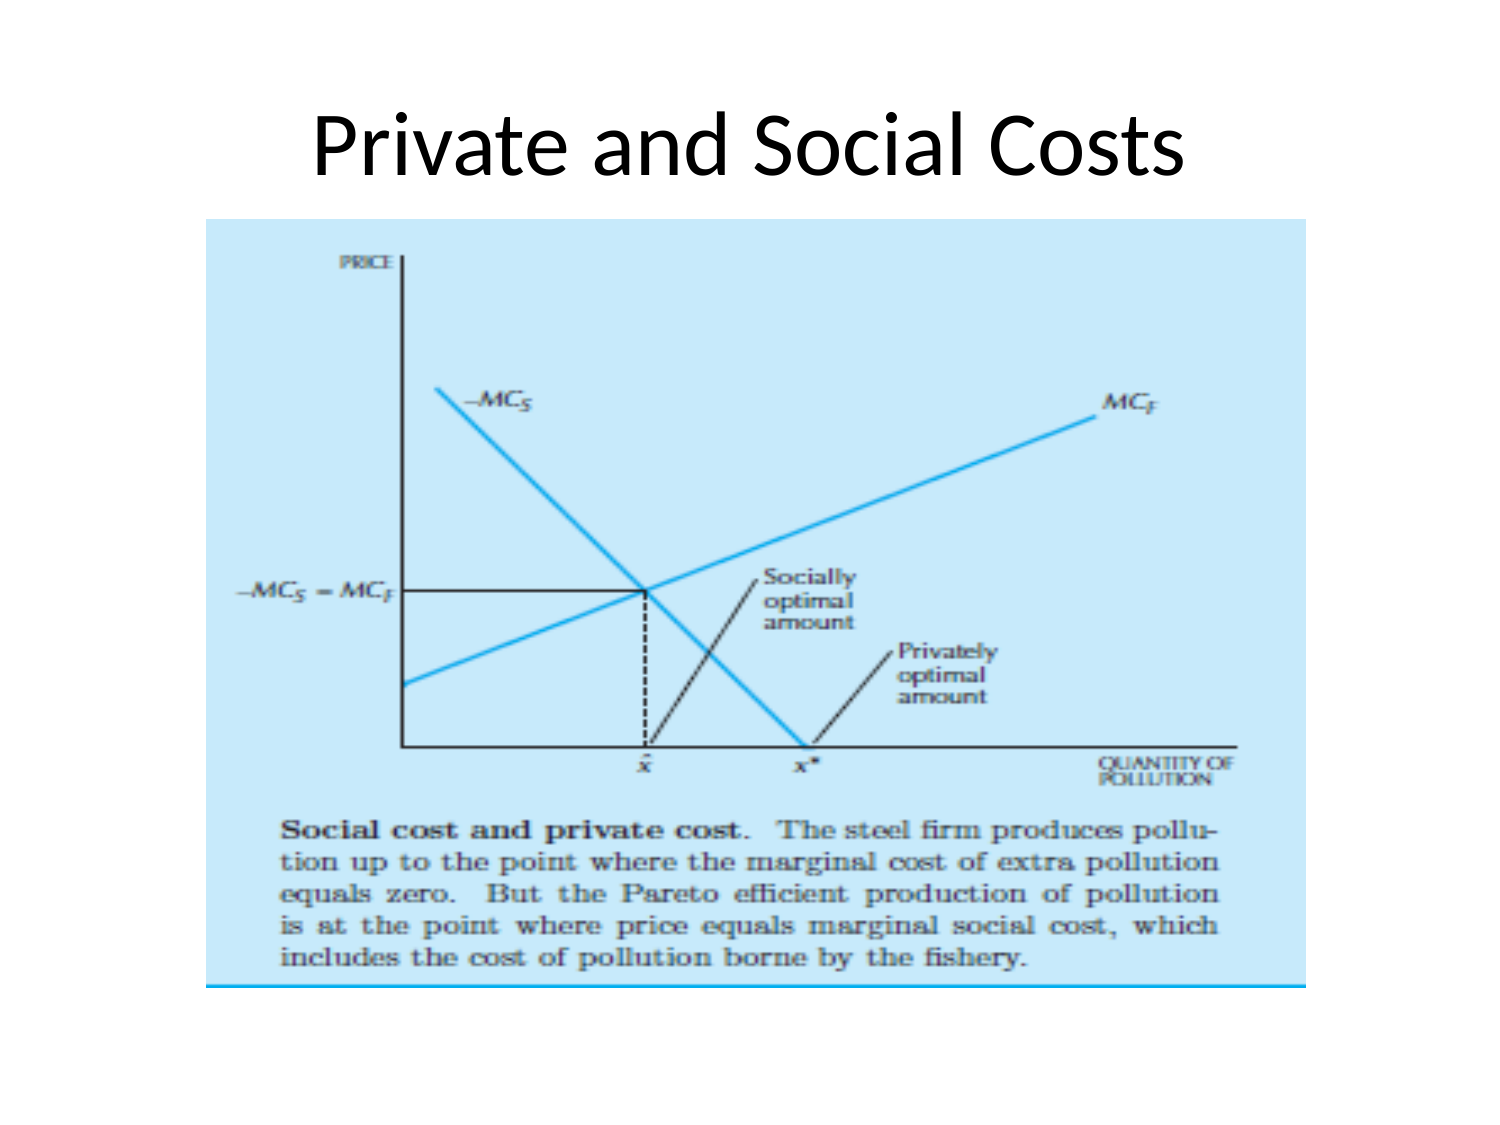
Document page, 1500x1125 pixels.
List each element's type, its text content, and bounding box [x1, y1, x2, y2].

picture [206, 219, 1306, 985]
title Private and Social Costs [75, 45, 1425, 233]
